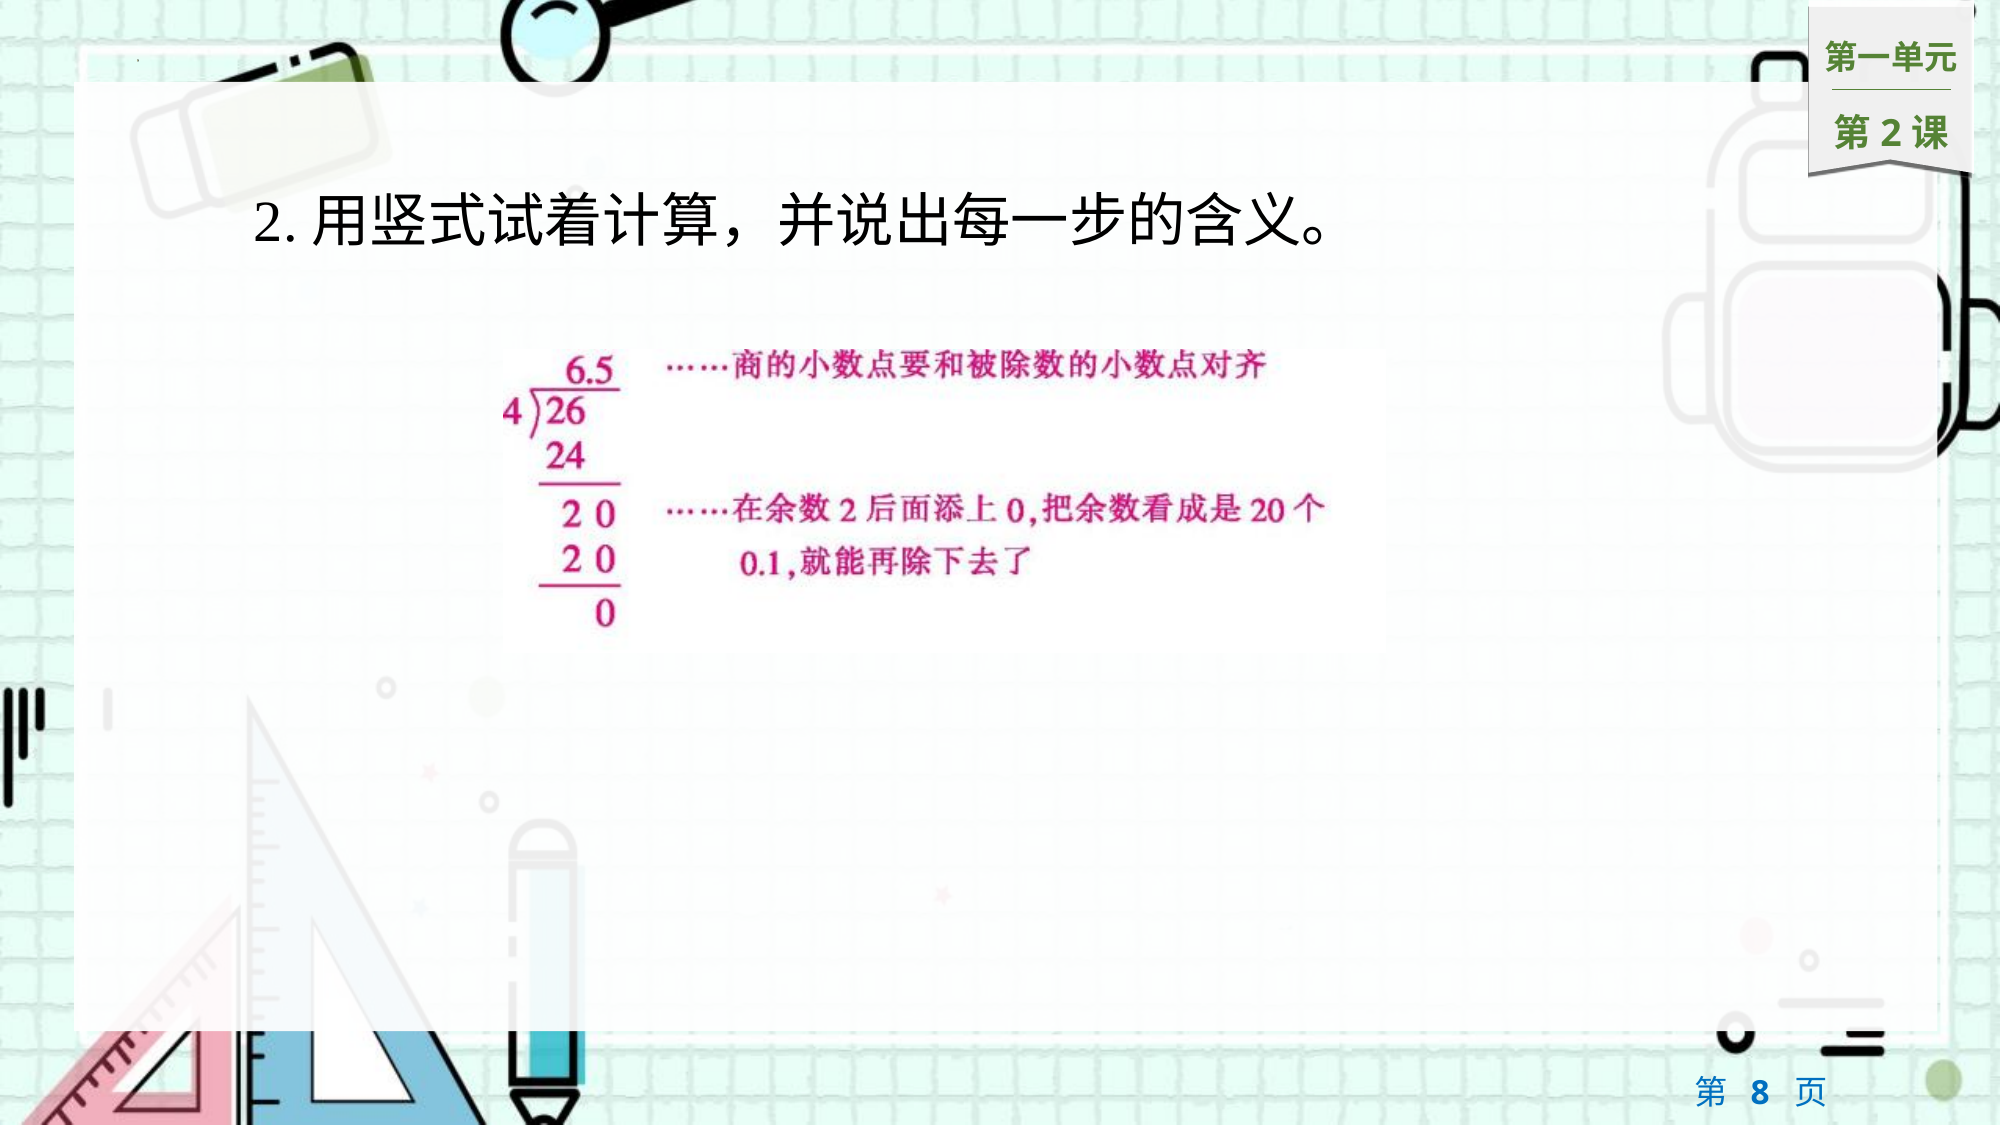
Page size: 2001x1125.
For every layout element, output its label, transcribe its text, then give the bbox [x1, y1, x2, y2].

picture [503, 349, 1386, 654]
list 2.用竖式试着计算，并说出每一步的含义。 [121, 140, 1844, 1043]
picture [1938, 168, 1971, 176]
picture [0, 0, 2000, 1125]
